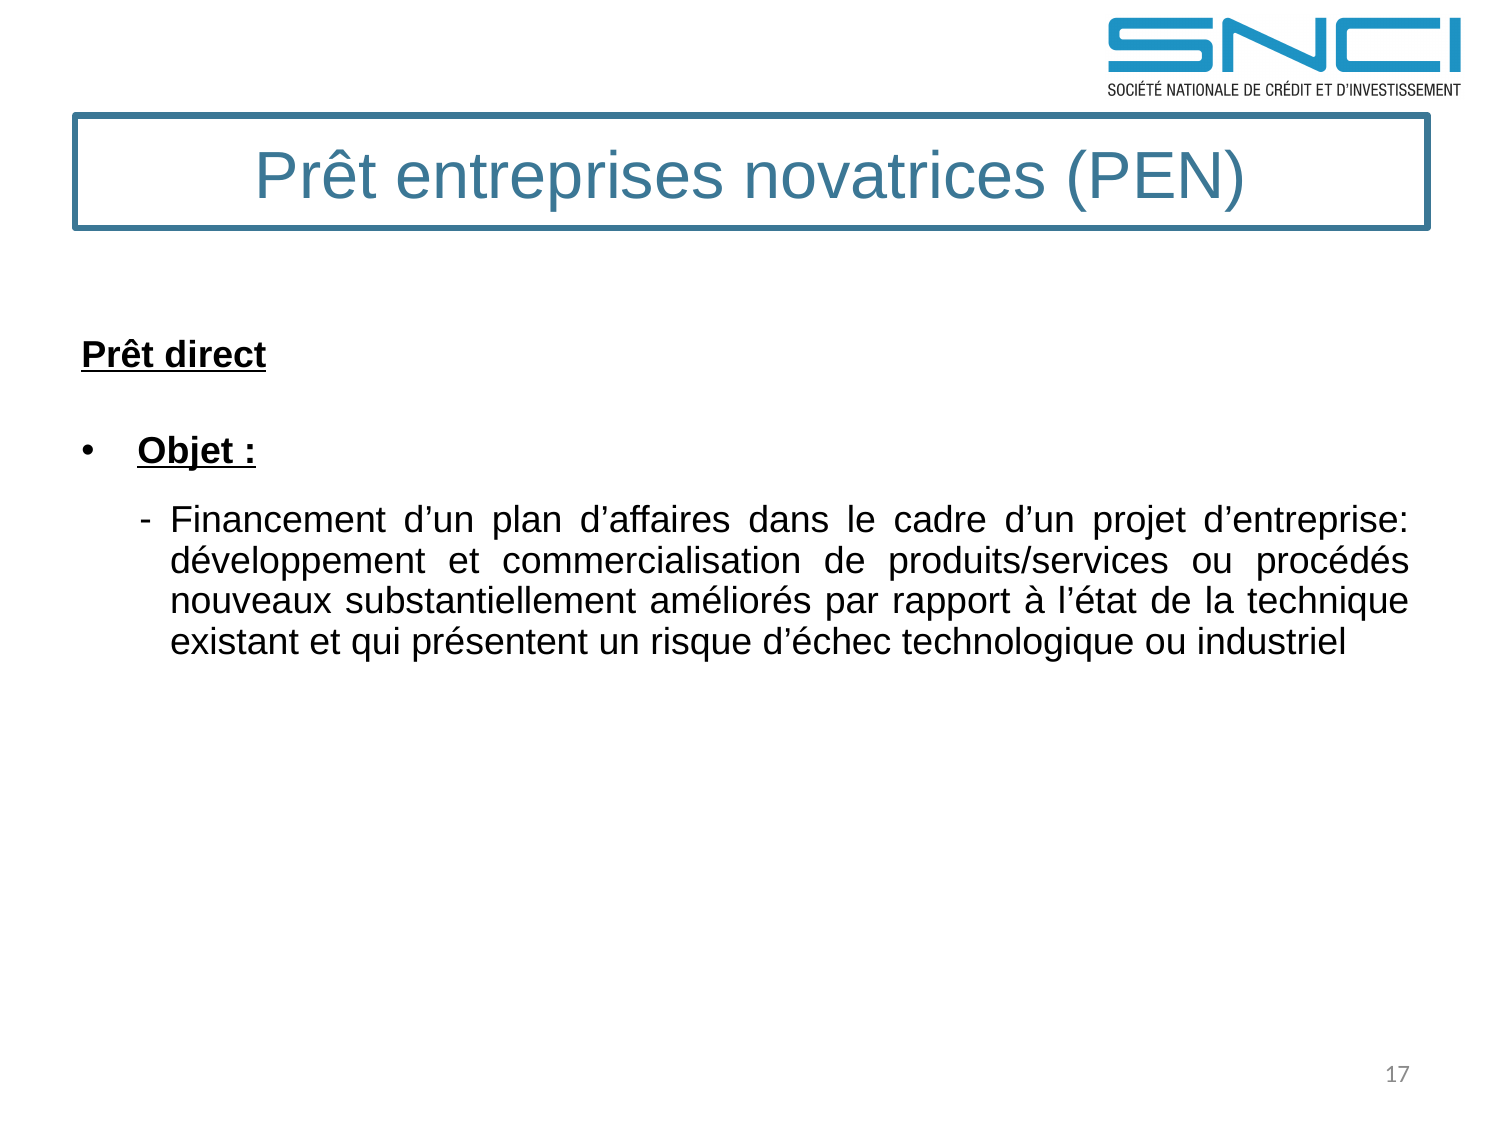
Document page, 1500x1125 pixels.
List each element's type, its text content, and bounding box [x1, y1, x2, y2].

list Prêt direct Objet : Financement d’un plan d’affaires dans le cadre d’un projet d’entreprise: développement et commercialisation de produits/services ou procédés nouveaux substantiellement améliorés par rapport à l’état de la technique existant et qui présentent un risque d’échec technologique ou industriel [66, 327, 1425, 1072]
title Prêt entreprises novatrices (PEN) [73, 114, 1430, 230]
picture [1105, 14, 1465, 100]
slide_number 17 [1074, 1042, 1425, 1103]
